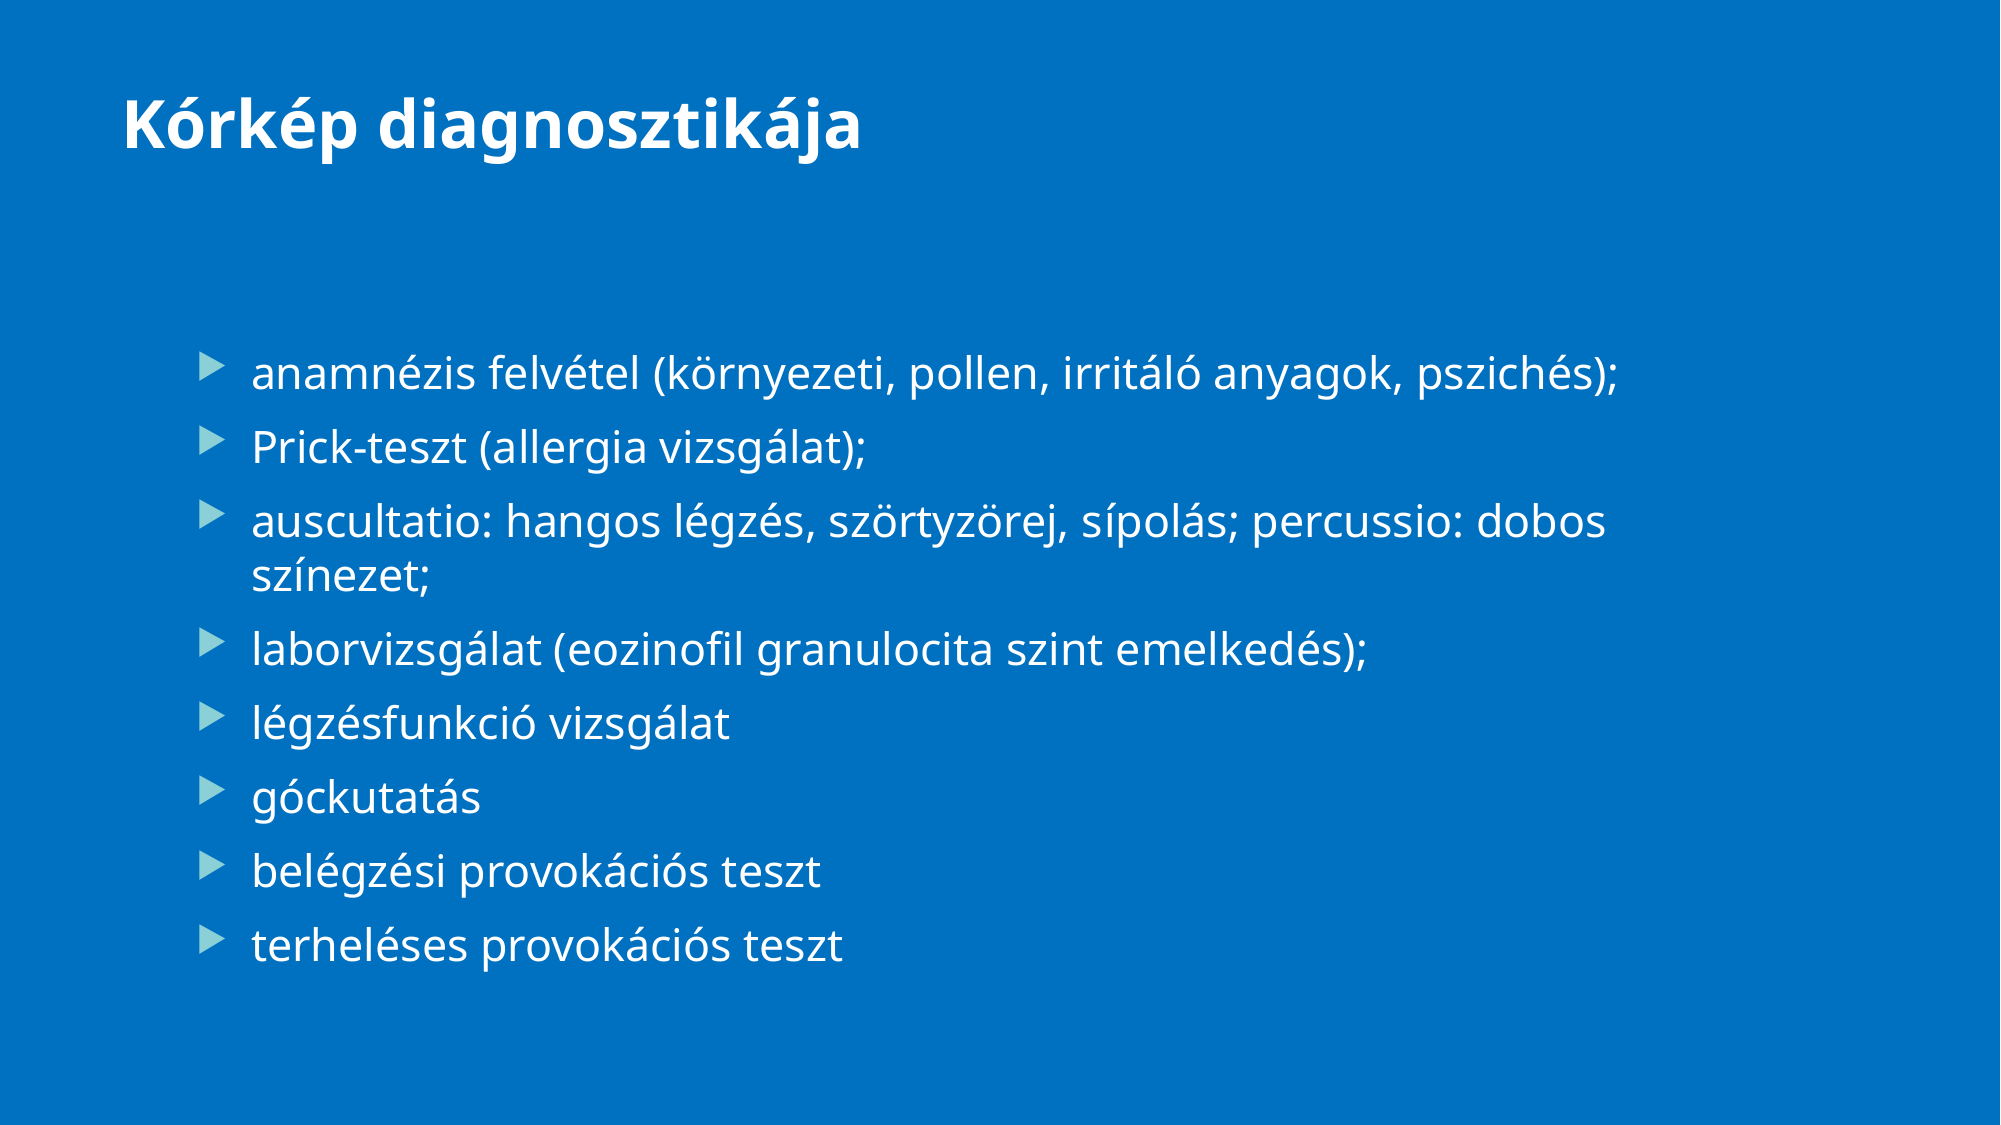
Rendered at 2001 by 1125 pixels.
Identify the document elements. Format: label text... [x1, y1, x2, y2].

title Kórkép diagnosztikája [106, 74, 1649, 304]
list anamnézis felvétel (környezeti, pollen, irritáló anyagok, pszichés); Prick-teszt (allergia vizsgálat); auscultatio: hangos légzés, szörtyzörej, sípolás; percussio: dobos színezet; laborvizsgálat (eozinofil granulocita szint emelkedés); légzésfunkció vizsgálat góckutatás belégzési provokációs teszt terheléses provokációs teszt [181, 336, 1649, 1025]
